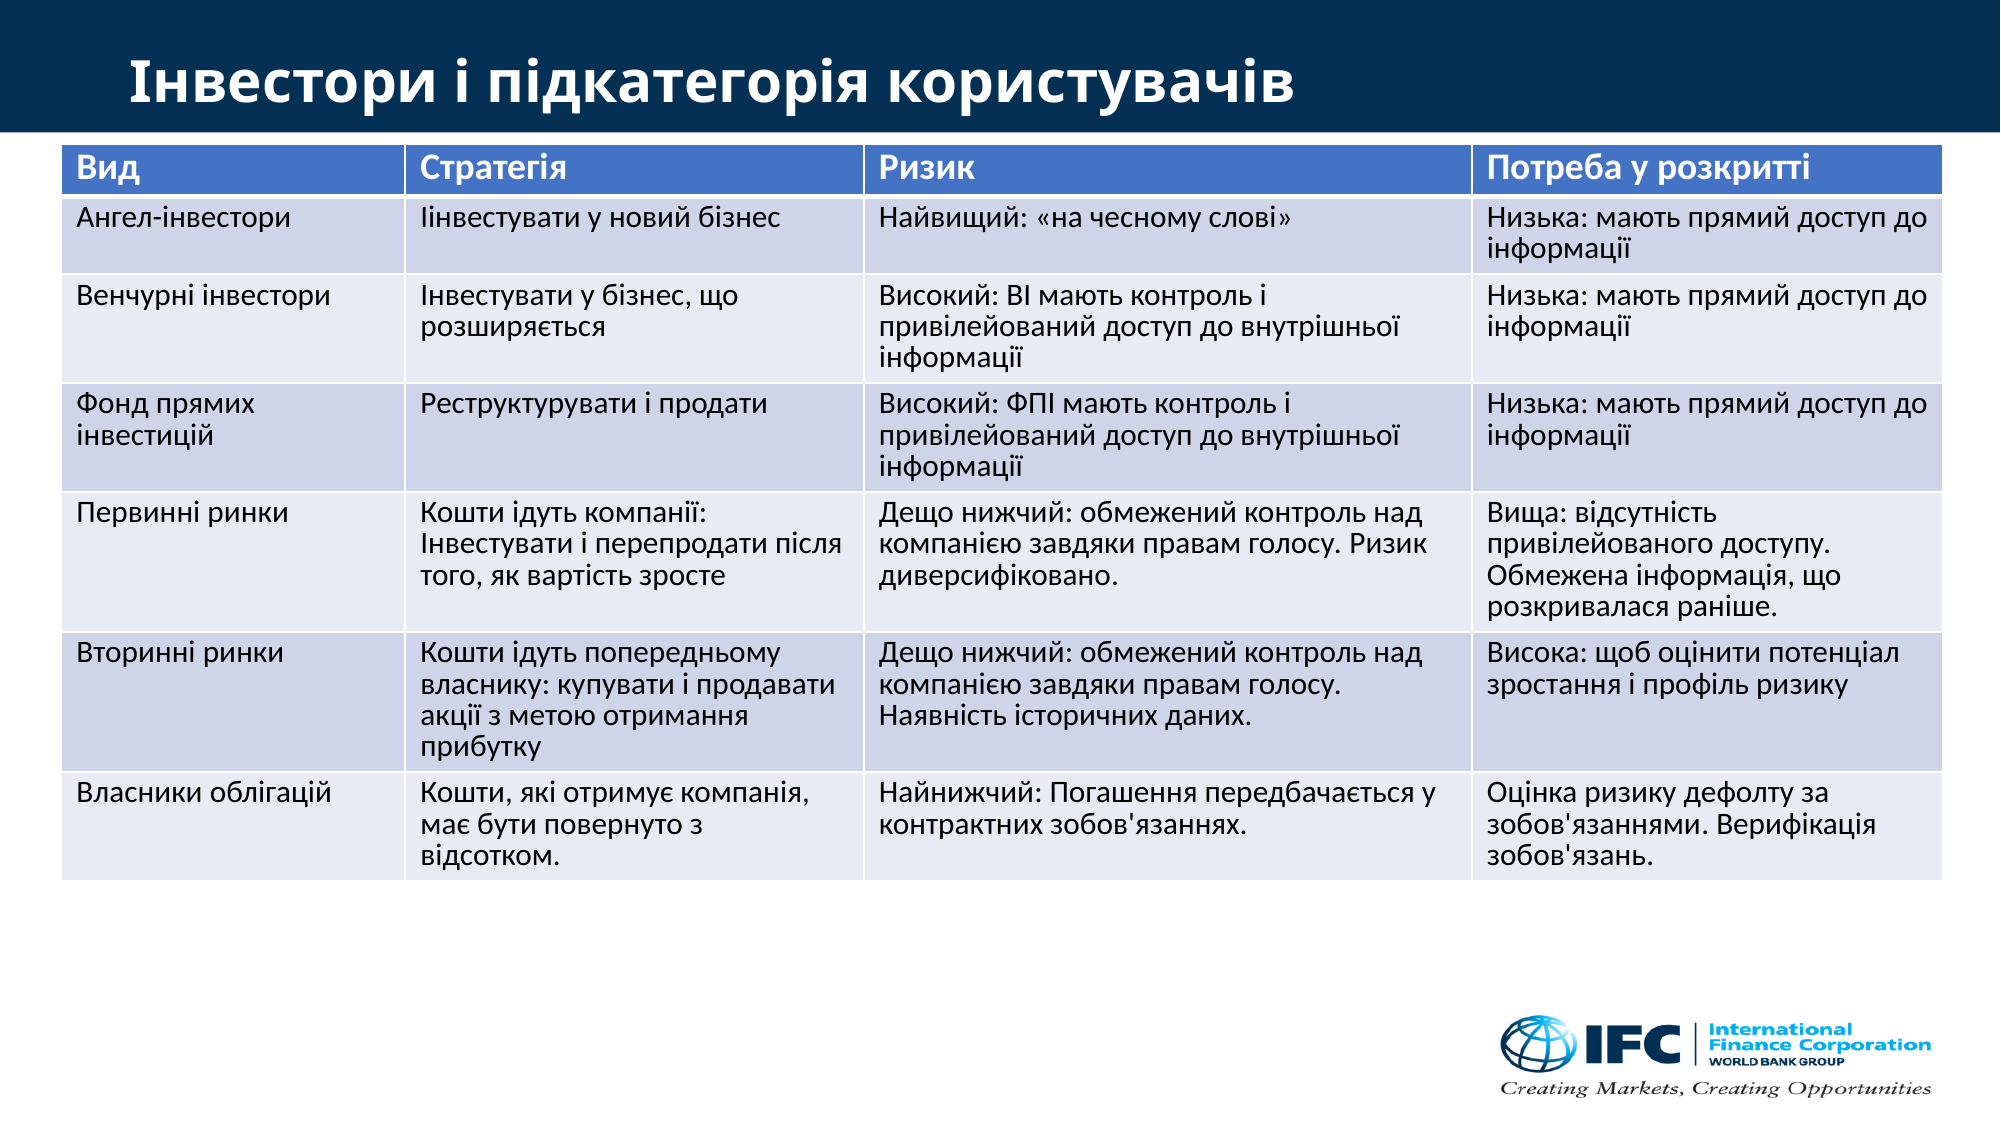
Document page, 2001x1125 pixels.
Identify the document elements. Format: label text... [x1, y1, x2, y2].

table_cell Фонд прямих інвестицій [62, 384, 404, 491]
table_cell Кошти ідуть попередньому власнику: купувати і продавати акції з метою отримання прибутку [406, 633, 863, 771]
table_cell Низька: мають прямий доступ до інформації [1473, 384, 1942, 491]
table_cell Високий: ФПІ мають контроль і привілейований доступ до внутрішньої інформації [865, 384, 1471, 491]
table_cell Інвестувати у бізнес, що розширяється [406, 275, 863, 382]
table_cell Iінвестувати у новий бізнес [406, 199, 863, 273]
table_header Вид [62, 145, 404, 194]
picture [1523, 1026, 1536, 1034]
table_cell Найнижчий: Погашення передбачається у контрактних зобов'язаннях. [865, 773, 1471, 880]
table_cell Венчурні інвестори [62, 275, 404, 382]
table_cell Власники облігацій [62, 773, 404, 880]
table_cell Дещо нижчий: обмежений контроль над компанією завдяки правам голосу. Наявність історичних даних. [865, 633, 1471, 771]
table_cell Низька: мають прямий доступ до інформації [1473, 199, 1942, 273]
table_cell Реструктурувати і продати [406, 384, 863, 491]
table_cell Низька: мають прямий доступ до інформації [1473, 275, 1942, 382]
table_cell Вища: відсутність привілейованого доступу. Обмежена інформація, що розкривалася раніше. [1473, 493, 1942, 631]
table_cell Вторинні ринки [62, 633, 404, 771]
table_cell Високий: ВІ мають контроль і привілейований доступ до внутрішньої інформації [865, 275, 1471, 382]
table_cell Висока: щоб оцінити потенціал зростання і профіль ризику [1473, 633, 1942, 771]
table_header Ризик [865, 145, 1471, 194]
table_cell Кошти, які отримує компанія, має бути повернуто з відсотком. [406, 773, 863, 880]
table_header Стратегія [406, 145, 863, 194]
table_cell Кошти ідуть компанії: Інвестувати і перепродати після того, як вартість зросте [406, 493, 863, 631]
table_cell Ангел-інвестори [62, 199, 404, 273]
table_header Потреба у розкритті [1473, 145, 1942, 194]
table_cell Дещо нижчий: обмежений контроль над компанією завдяки правам голосу. Ризик диверсифіковано. [865, 493, 1471, 631]
title Інвестори і підкатегорія користувачів [114, 49, 1890, 119]
table_cell Первинні ринки [62, 493, 404, 631]
table_cell Найвищий: «на чесному слові» [865, 199, 1471, 273]
table_cell Оцінка ризику дефолту за зобов'язаннями. Верифікація зобов'язань. [1473, 773, 1942, 880]
picture [1500, 1015, 1931, 1098]
